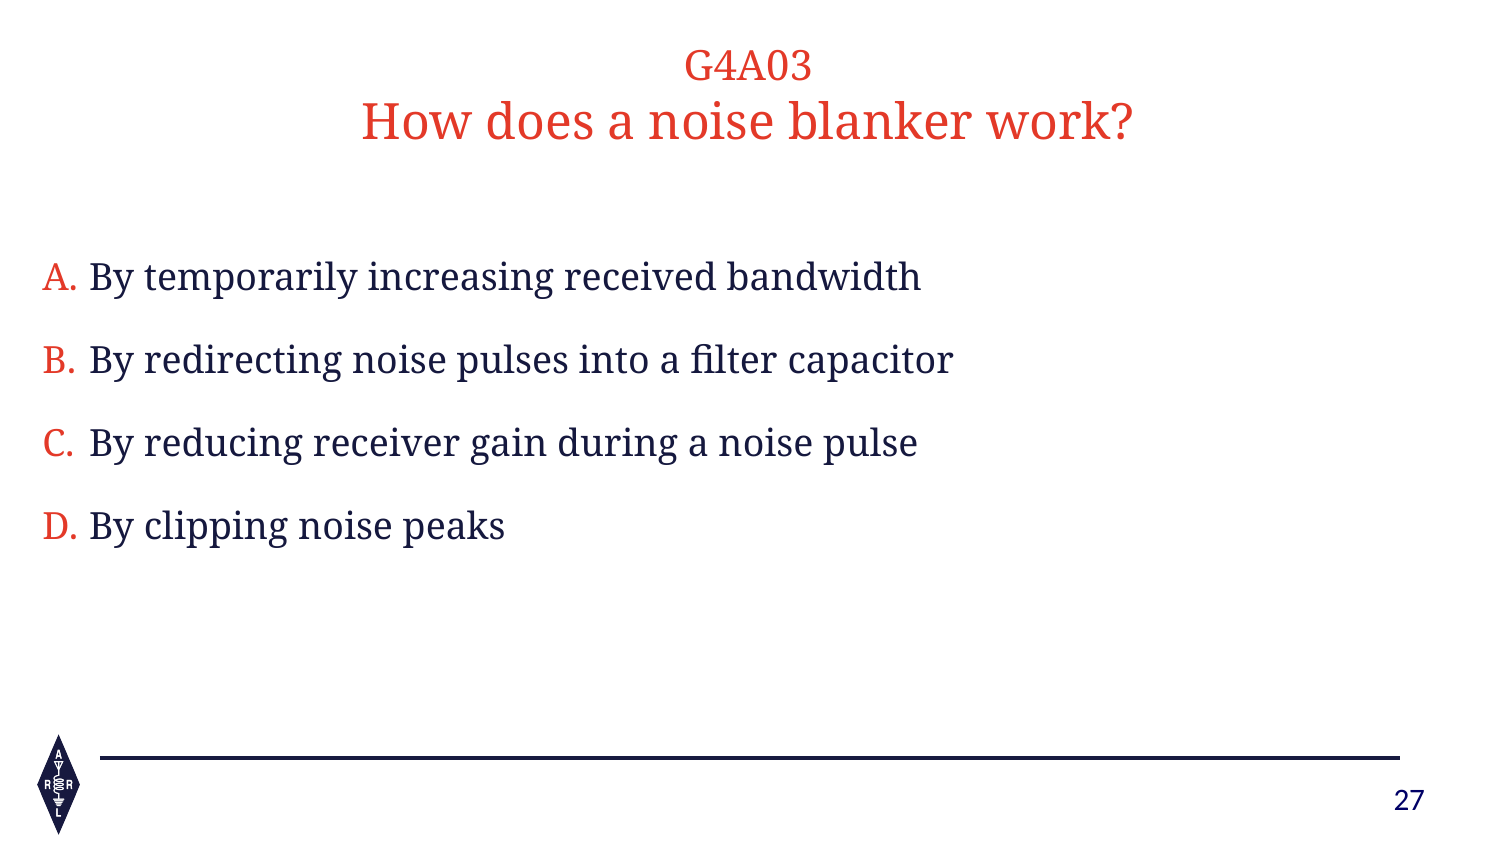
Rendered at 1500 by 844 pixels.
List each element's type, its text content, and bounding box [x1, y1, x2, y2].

list By temporarily increasing received bandwidth By redirecting noise pulses into a filter capacitor By reducing receiver gain during a noise pulse By clipping noise peaks [42, 224, 1449, 738]
title G4A03 How does a noise blanker work? [23, 33, 1473, 202]
slide_number 27 [1074, 768, 1425, 827]
picture [37, 734, 80, 835]
